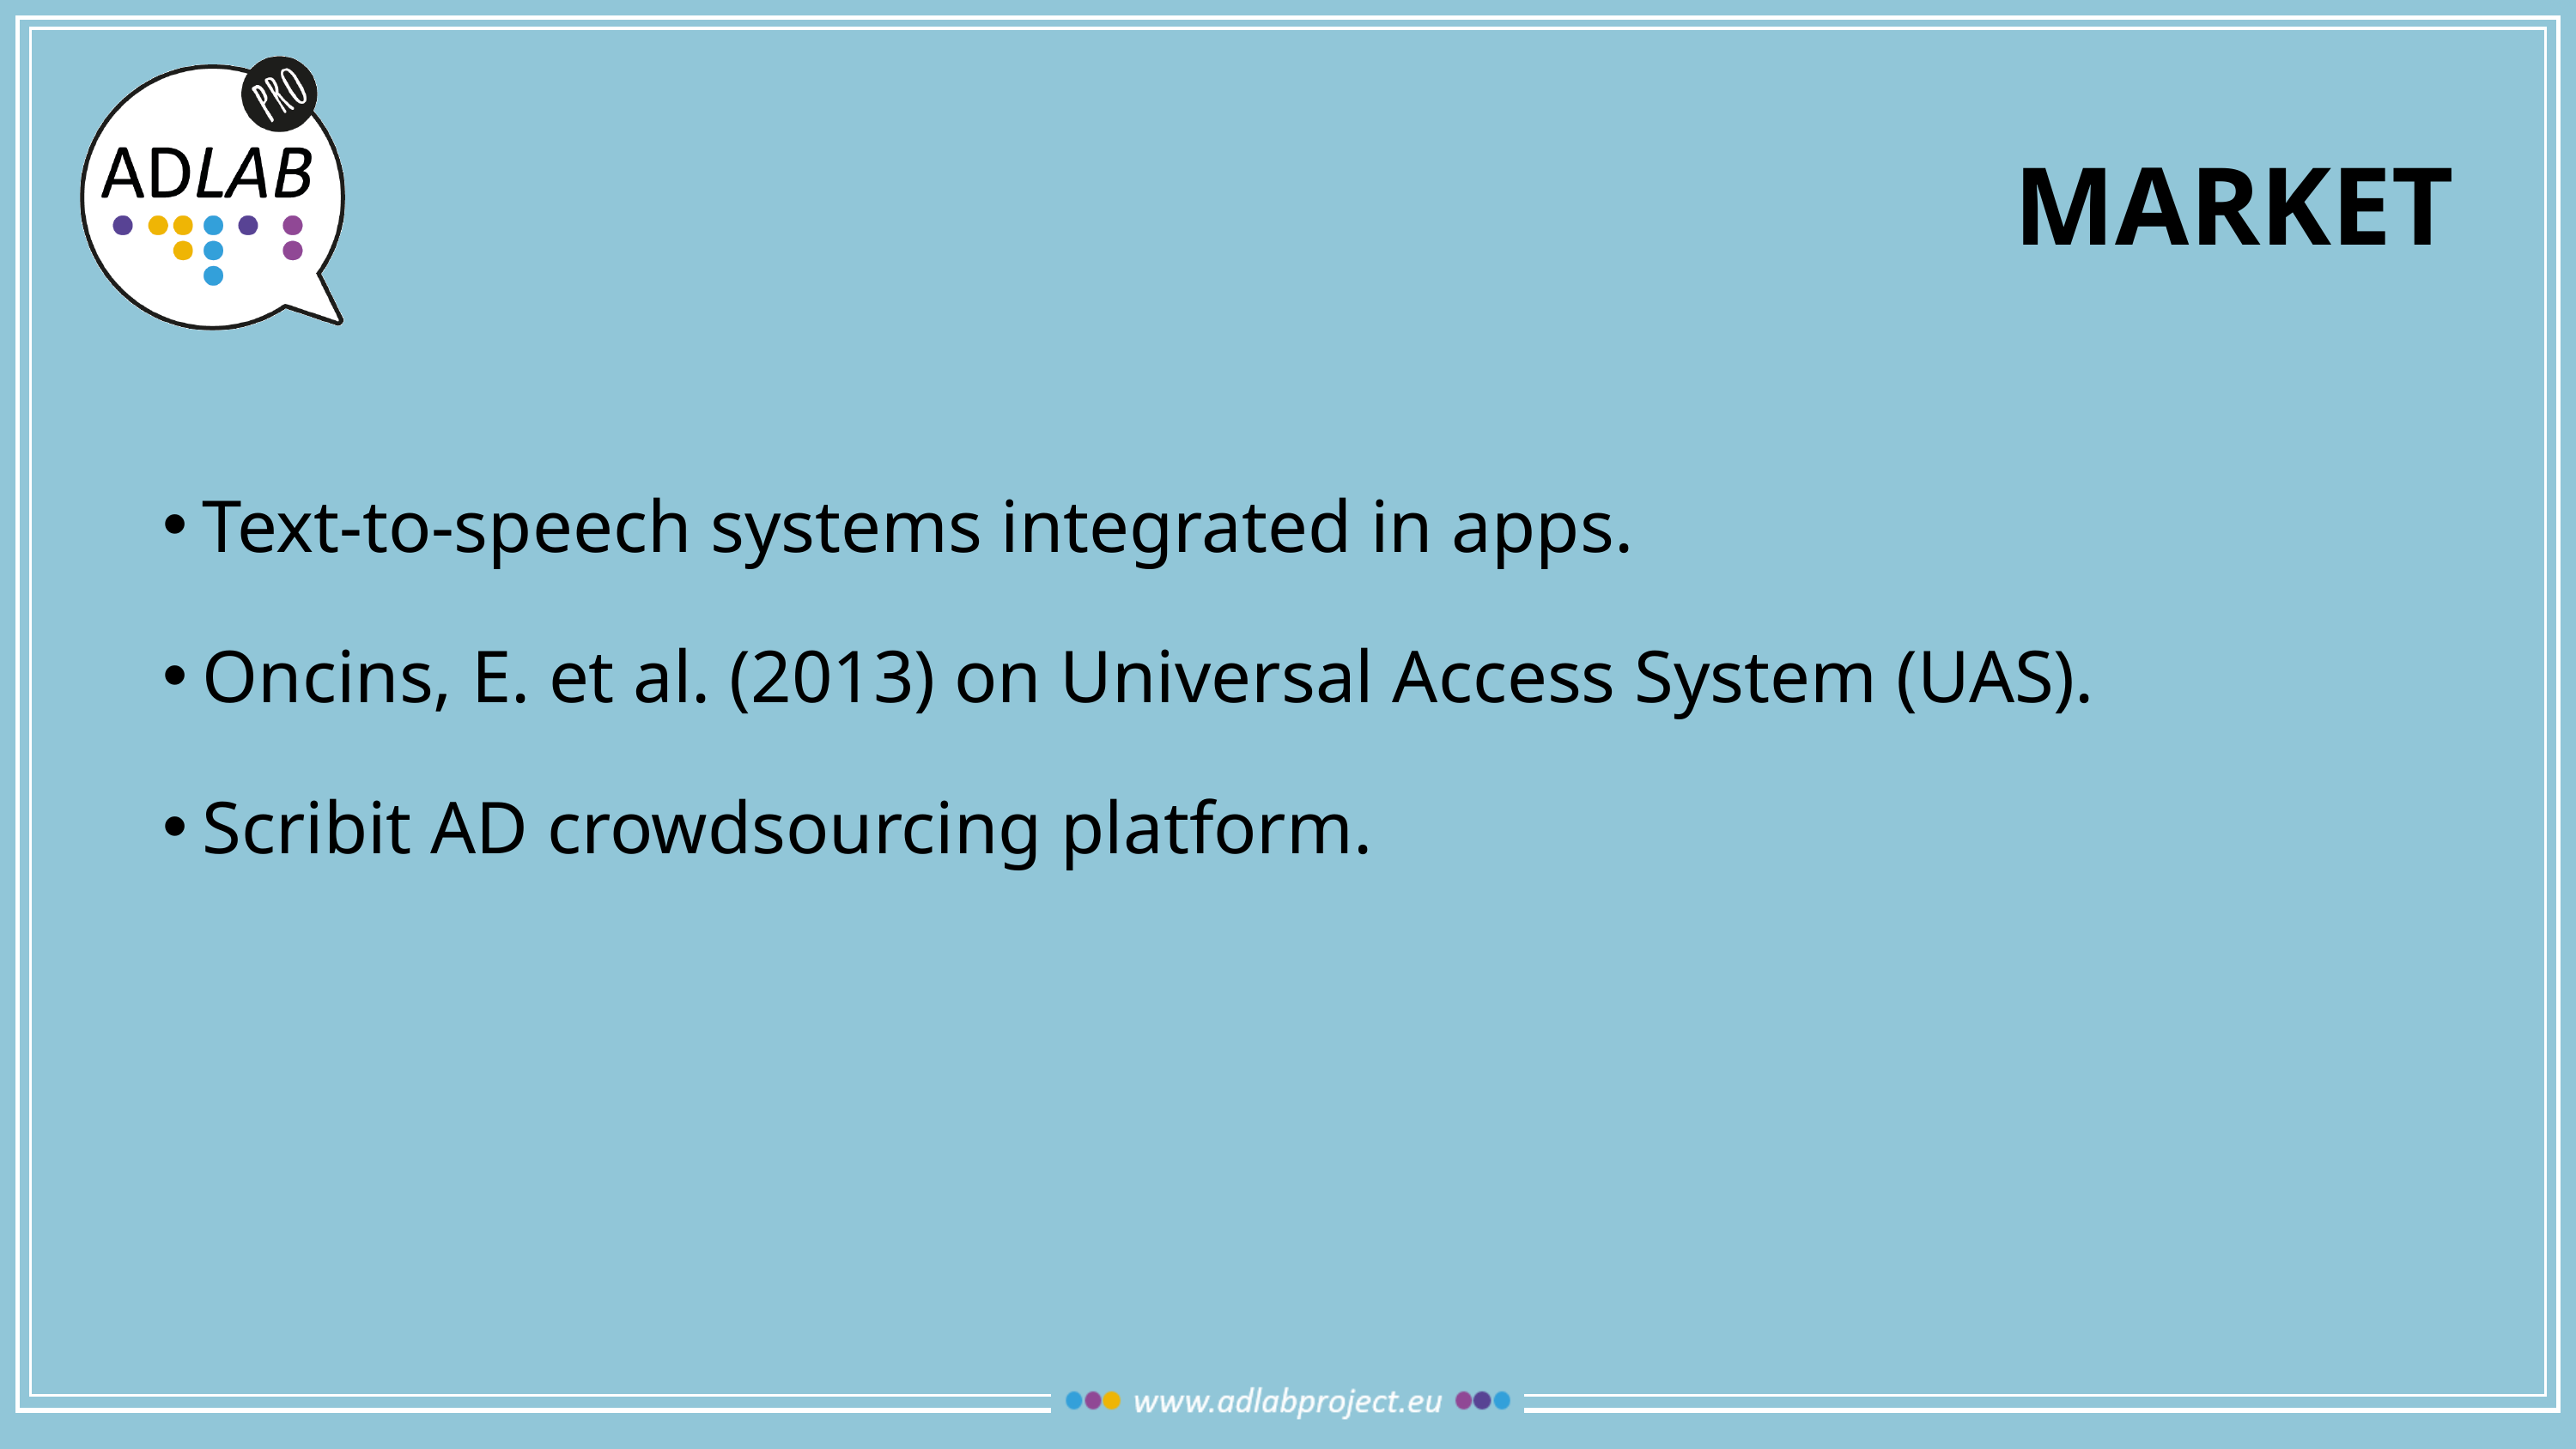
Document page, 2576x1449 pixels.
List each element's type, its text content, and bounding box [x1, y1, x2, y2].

picture [1051, 1378, 1524, 1429]
list Text-to-speech systems integrated in apps. Oncins, E. et al. (2013) on Universal Access System (UAS). Scribit AD crowdsourcing platform. [150, 431, 2467, 1087]
picture [72, 49, 353, 330]
title MARKET [384, 70, 2467, 351]
